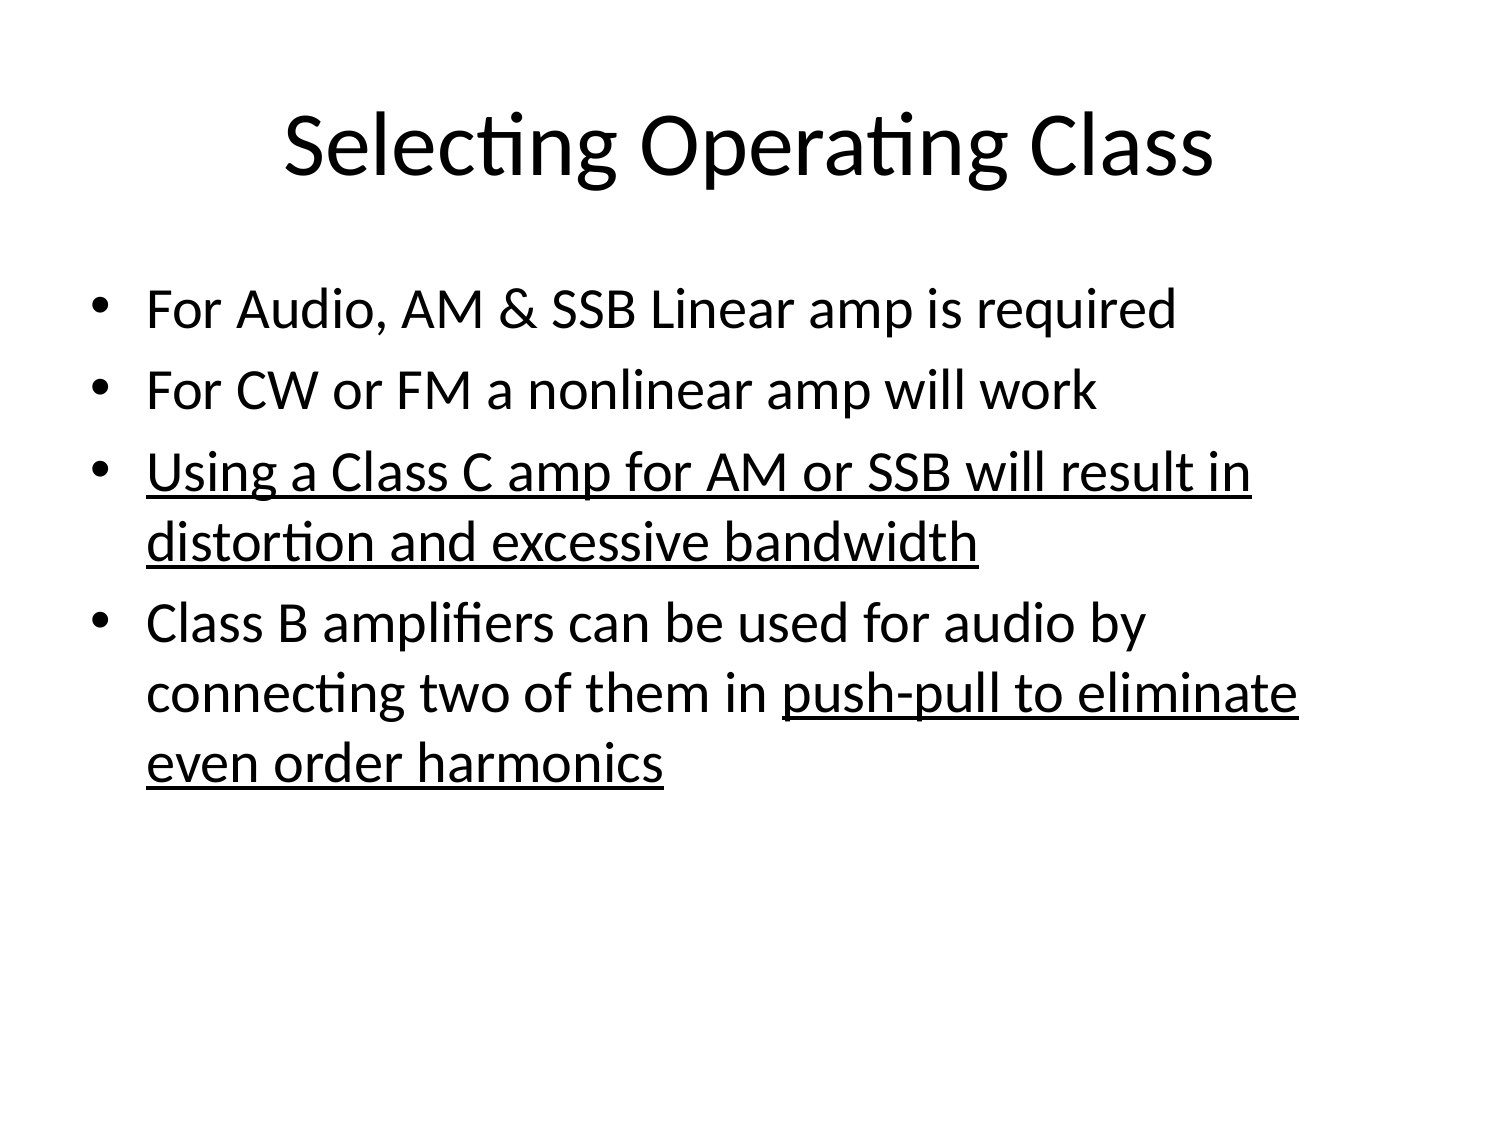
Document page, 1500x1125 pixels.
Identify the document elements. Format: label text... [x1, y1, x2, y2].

title Selecting Operating Class [75, 45, 1425, 233]
list For Audio, AM & SSB Linear amp is required For CW or FM a nonlinear amp will work Using a Class C amp for AM or SSB will result in distortion and excessive bandwidth Class B amplifiers can be used for audio by connecting two of them in push-pull to eliminate even order harmonics [75, 262, 1425, 1005]
